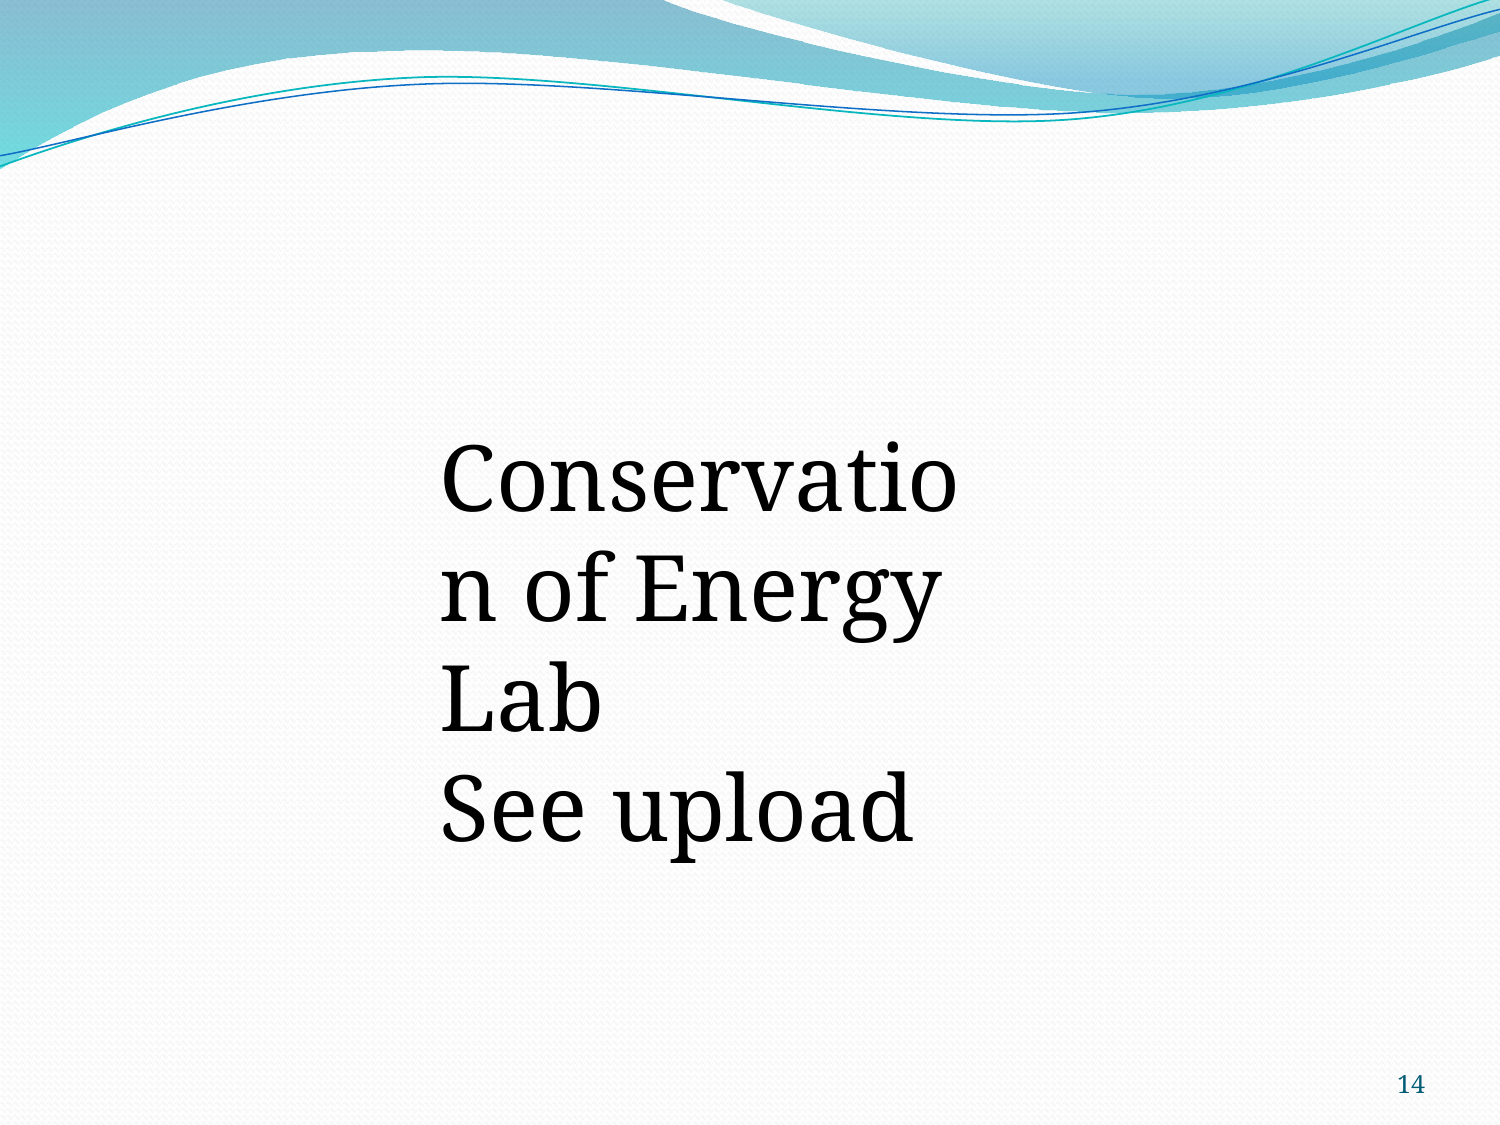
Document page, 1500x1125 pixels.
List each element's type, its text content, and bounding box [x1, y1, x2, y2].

slide_number 14 [1299, 1042, 1425, 1103]
text_box Conservation of Energy Lab See upload [424, 412, 1025, 867]
